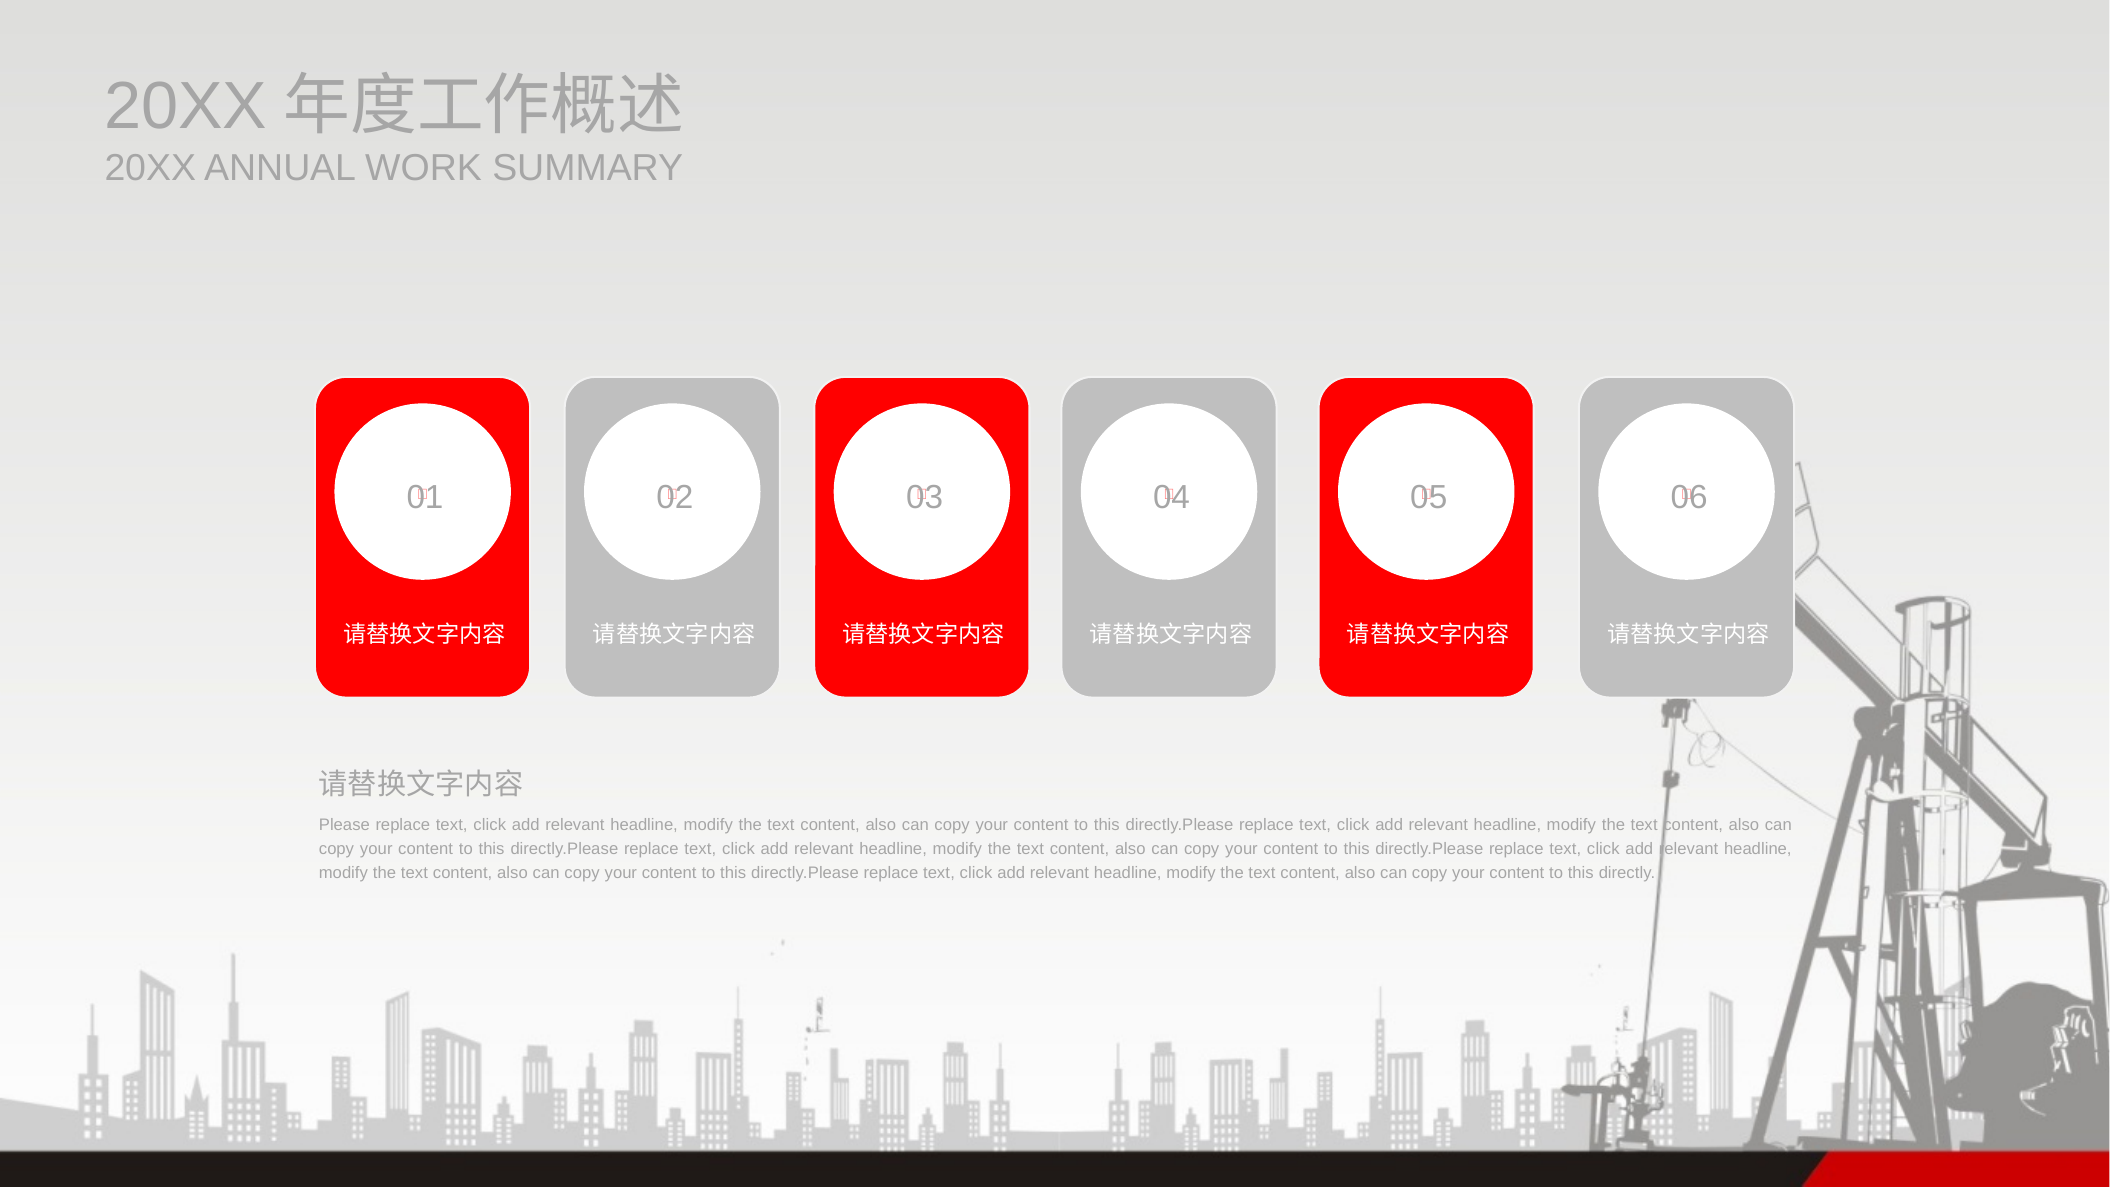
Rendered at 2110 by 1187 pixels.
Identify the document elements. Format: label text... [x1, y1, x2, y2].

text_box 请替换文字内容 [318, 602, 531, 659]
text_box 04 [1103, 437, 1240, 546]
text_box 请替换文字内容 [1322, 602, 1534, 659]
text_box 请替换文字内容 [568, 602, 780, 659]
text_box [1060, 375, 1278, 699]
text_box 请替换文字内容 [1065, 602, 1277, 659]
text_box [563, 375, 781, 699]
text_box  [583, 402, 762, 581]
text_box  [832, 402, 1012, 581]
text_box Please replace text, click add relevant headline, modify the text content, also can copy your content to this directly.Please replace text, click add relevant headline, modify the text content, also can copy your content to this directly.Please replace text, click add relevant headline, modify the text content, also can copy your content to this directly.Please replace text, click add relevant headline, modify the text content, also can copy your content to this directly.Please replace text, click add relevant headline, modify the text content, also can copy your content to this directly. [318, 810, 1795, 946]
text_box 06 [1620, 437, 1758, 546]
text_box [1317, 375, 1535, 699]
text_box 请替换文字内容 [817, 602, 1030, 659]
text_box  [1597, 402, 1776, 581]
text_box 20XX ANNUAL WORK SUMMARY [104, 142, 692, 188]
text_box 05 [1360, 437, 1497, 546]
text_box 01 [356, 437, 494, 546]
text_box [1577, 375, 1796, 699]
text_box  [1336, 402, 1516, 581]
picture [0, 0, 2110, 1187]
text_box  [1079, 402, 1259, 581]
text_box 02 [606, 437, 743, 546]
text_box [813, 375, 1031, 699]
text_box  [333, 402, 512, 581]
text_box [313, 375, 532, 699]
text_box 03 [856, 437, 993, 546]
text_box 请替换文字内容 [1582, 602, 1795, 659]
text_box 请替换文字内容 [318, 751, 630, 808]
text_box 20XX年度工作概述 [104, 61, 692, 142]
